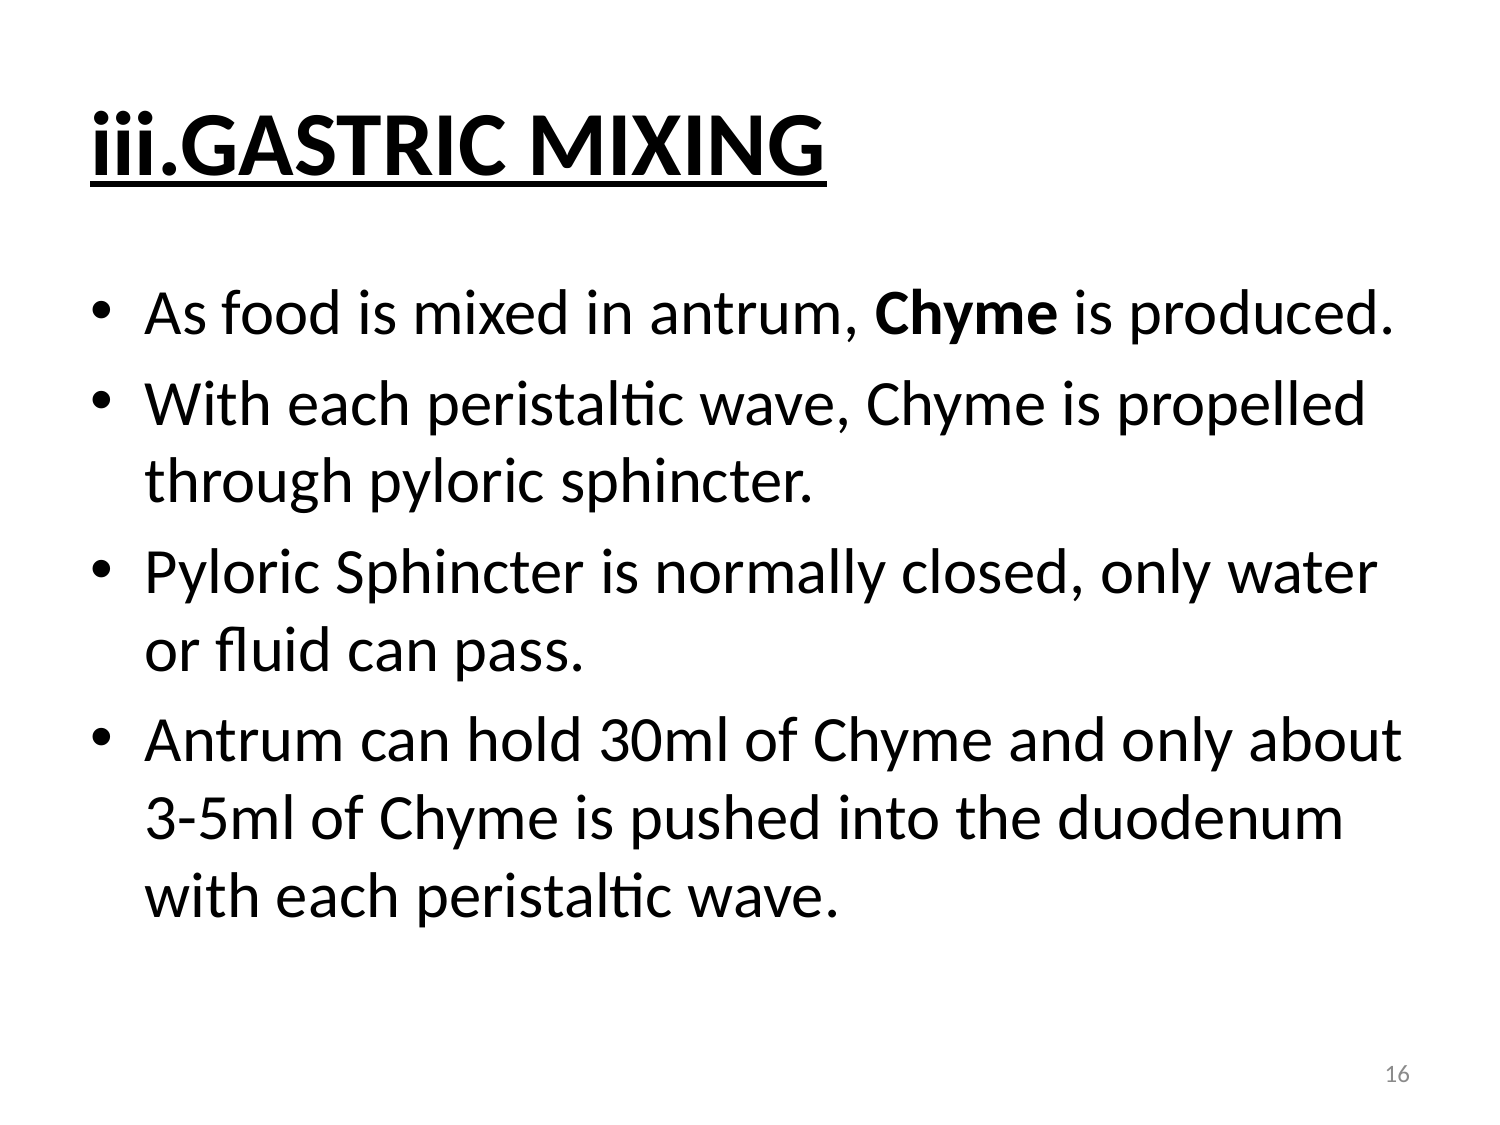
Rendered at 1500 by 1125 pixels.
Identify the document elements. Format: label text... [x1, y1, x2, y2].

list As food is mixed in antrum, Chyme is produced. With each peristaltic wave, Chyme is propelled through pyloric sphincter. Pyloric Sphincter is normally closed, only water or fluid can pass. Antrum can hold 30ml of Chyme and only about 3-5ml of Chyme is pushed into the duodenum with each peristaltic wave. [75, 262, 1425, 1005]
title iii.GASTRIC MIXING [75, 45, 1425, 233]
slide_number 16 [1074, 1042, 1425, 1103]
